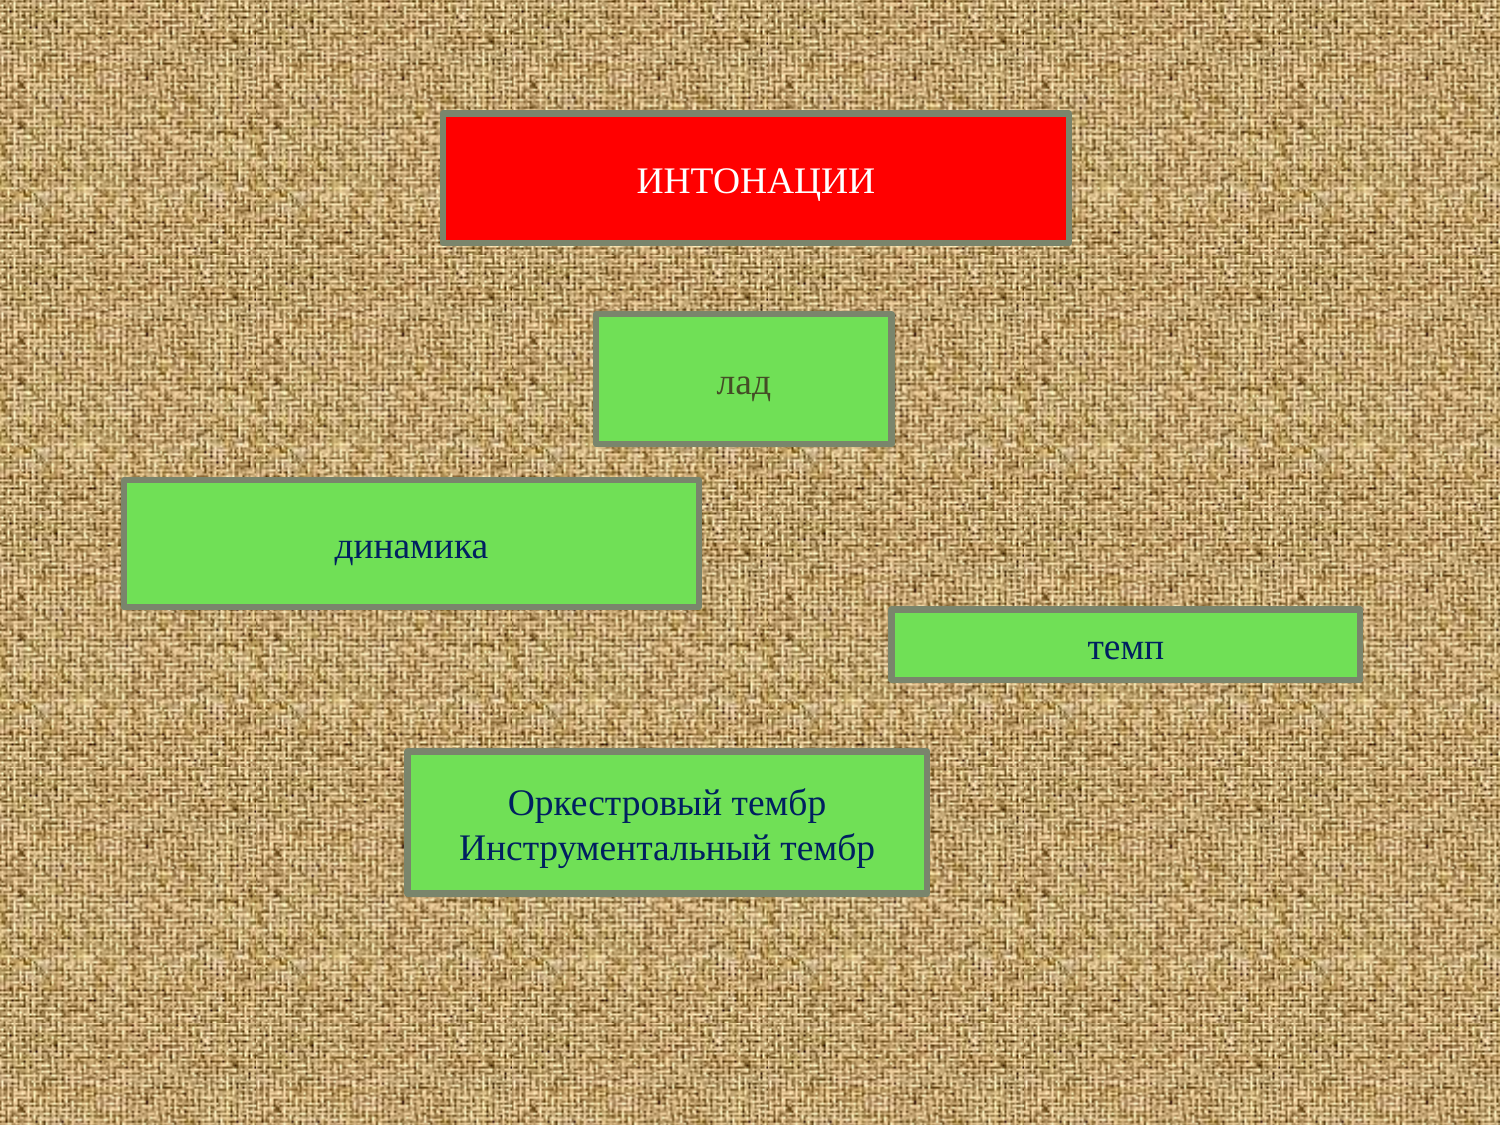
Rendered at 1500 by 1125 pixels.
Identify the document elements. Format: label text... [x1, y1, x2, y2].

text_box ИНТОНАЦИИ [440, 110, 1072, 246]
picture [0, 0, 1500, 1125]
text_box динамика [121, 477, 702, 610]
text_box темп [888, 606, 1363, 683]
text_box Оркестровый тембр Инструментальный тембр [404, 748, 930, 897]
text_box лад [593, 311, 895, 447]
